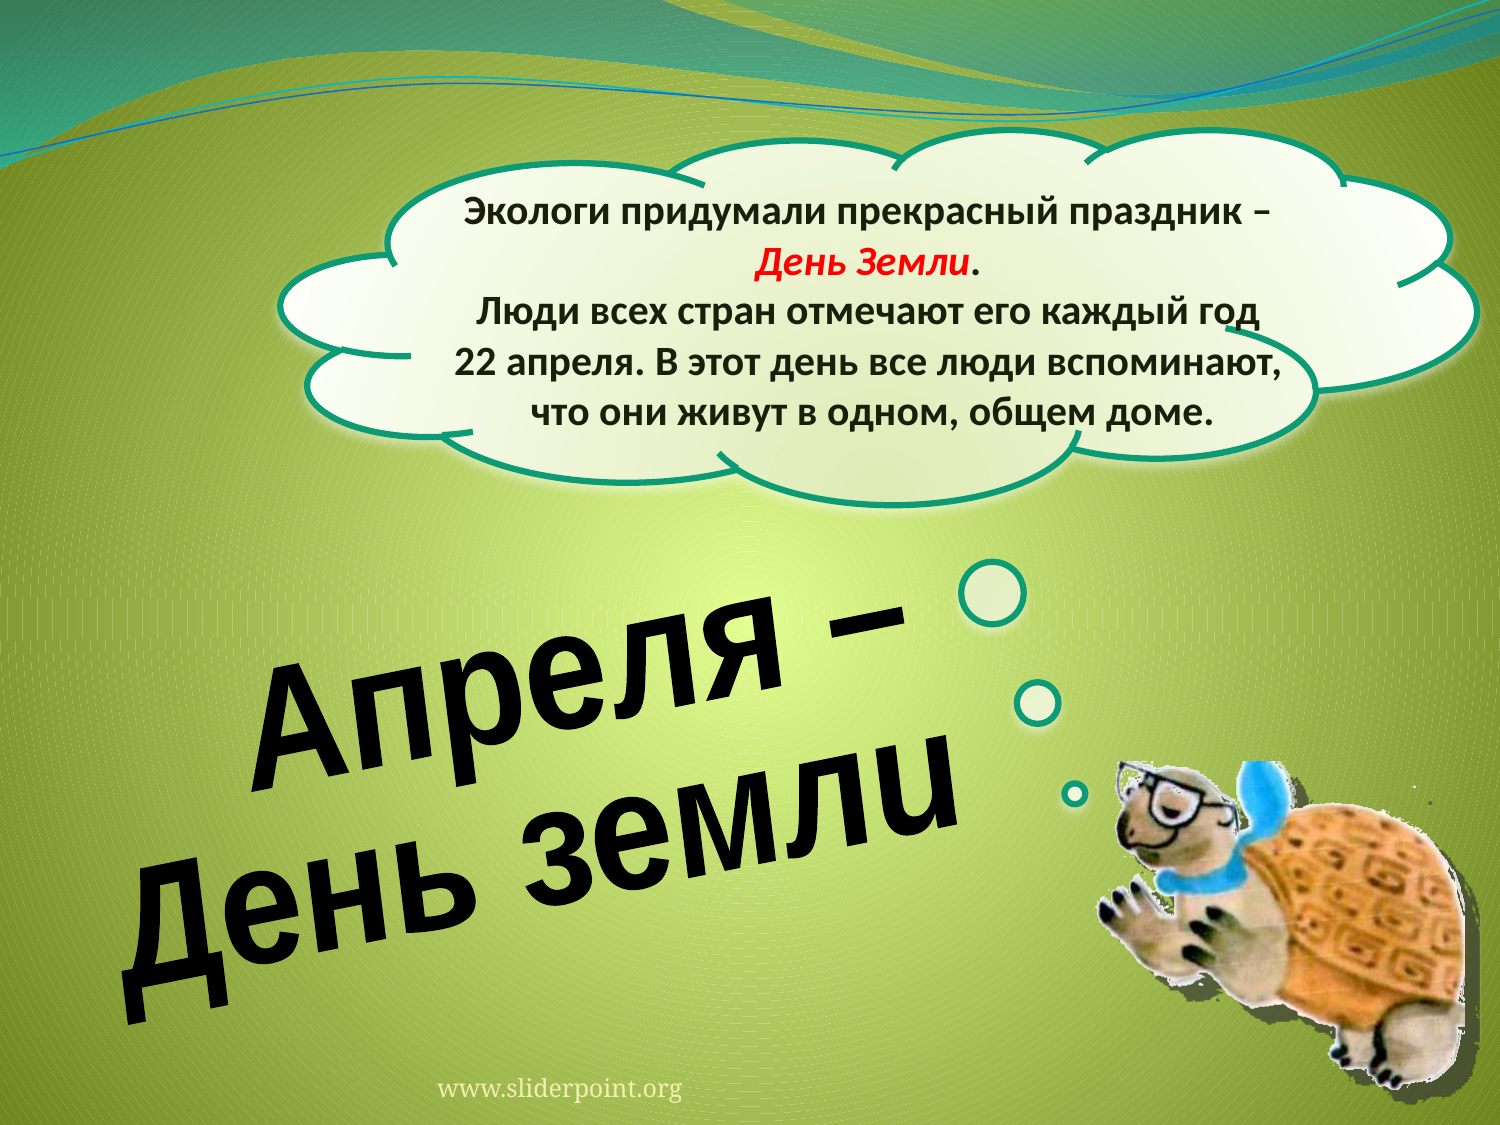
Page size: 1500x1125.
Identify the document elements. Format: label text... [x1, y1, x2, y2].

footer www.sliderpoint.org [437, 1042, 988, 1103]
picture [1089, 761, 1466, 1098]
text_box [279, 264, 328, 349]
text_box [473, 129, 1342, 175]
text_box [446, 441, 1266, 506]
text_box [1016, 681, 1060, 725]
text_box [1418, 197, 1478, 371]
text_box [1063, 782, 1082, 805]
text_box Экологи придумали прекрасный праздник – День Земли. Люди всех стран отмечают его каждый год 22 апреля. В этот день все люди вспоминают, что они живут в одном, общем доме. [328, 175, 1418, 441]
text_box [306, 355, 328, 416]
text_box [960, 561, 1025, 626]
